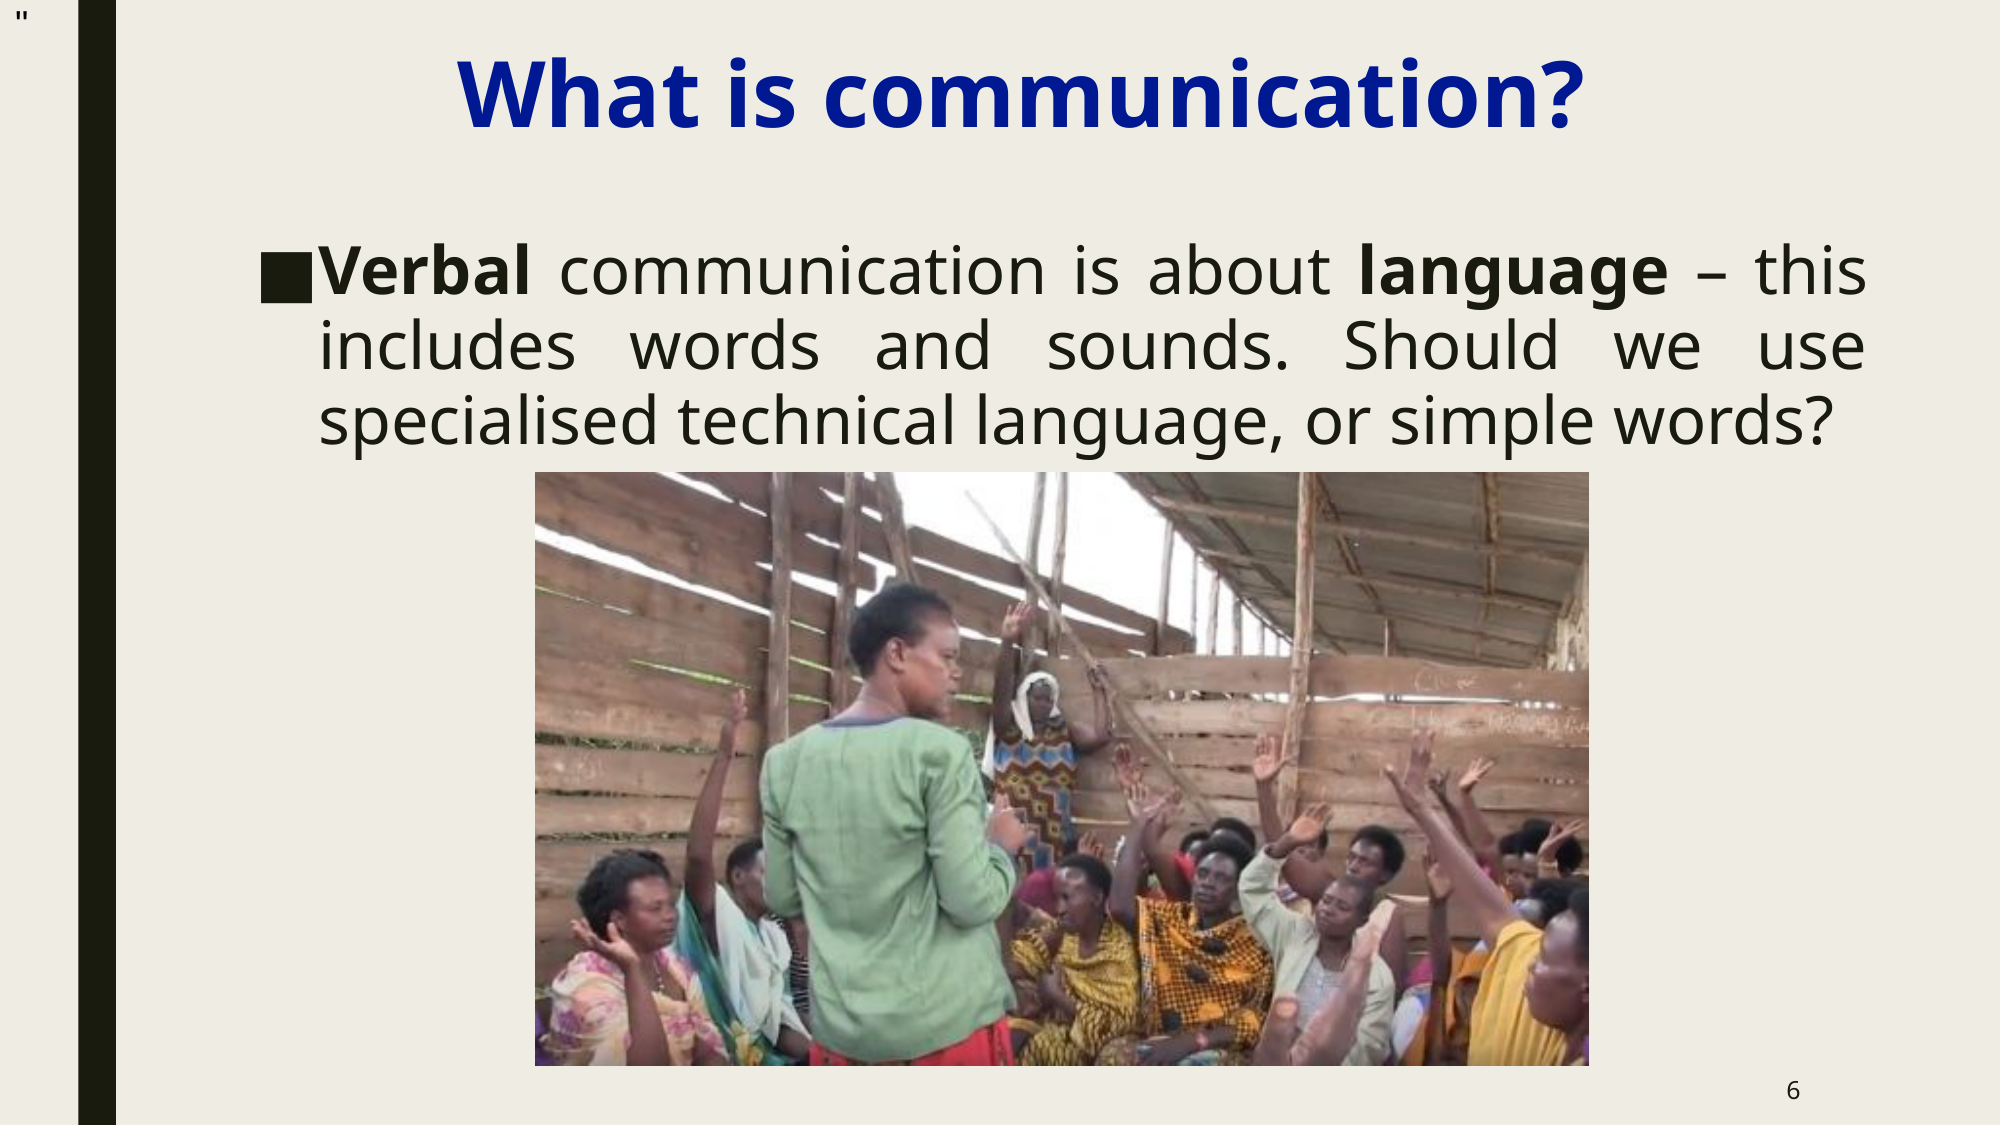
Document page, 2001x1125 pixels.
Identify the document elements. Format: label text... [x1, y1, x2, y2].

picture [535, 472, 1589, 1066]
slide_number 6 [1553, 1058, 1816, 1125]
text_box . " [0, 0, 44, 53]
title What is communication? [159, 41, 1885, 176]
list Verbal communication is about language – this includes words and sounds. Should we use specialised technical language, or simple words? [240, 151, 1885, 473]
